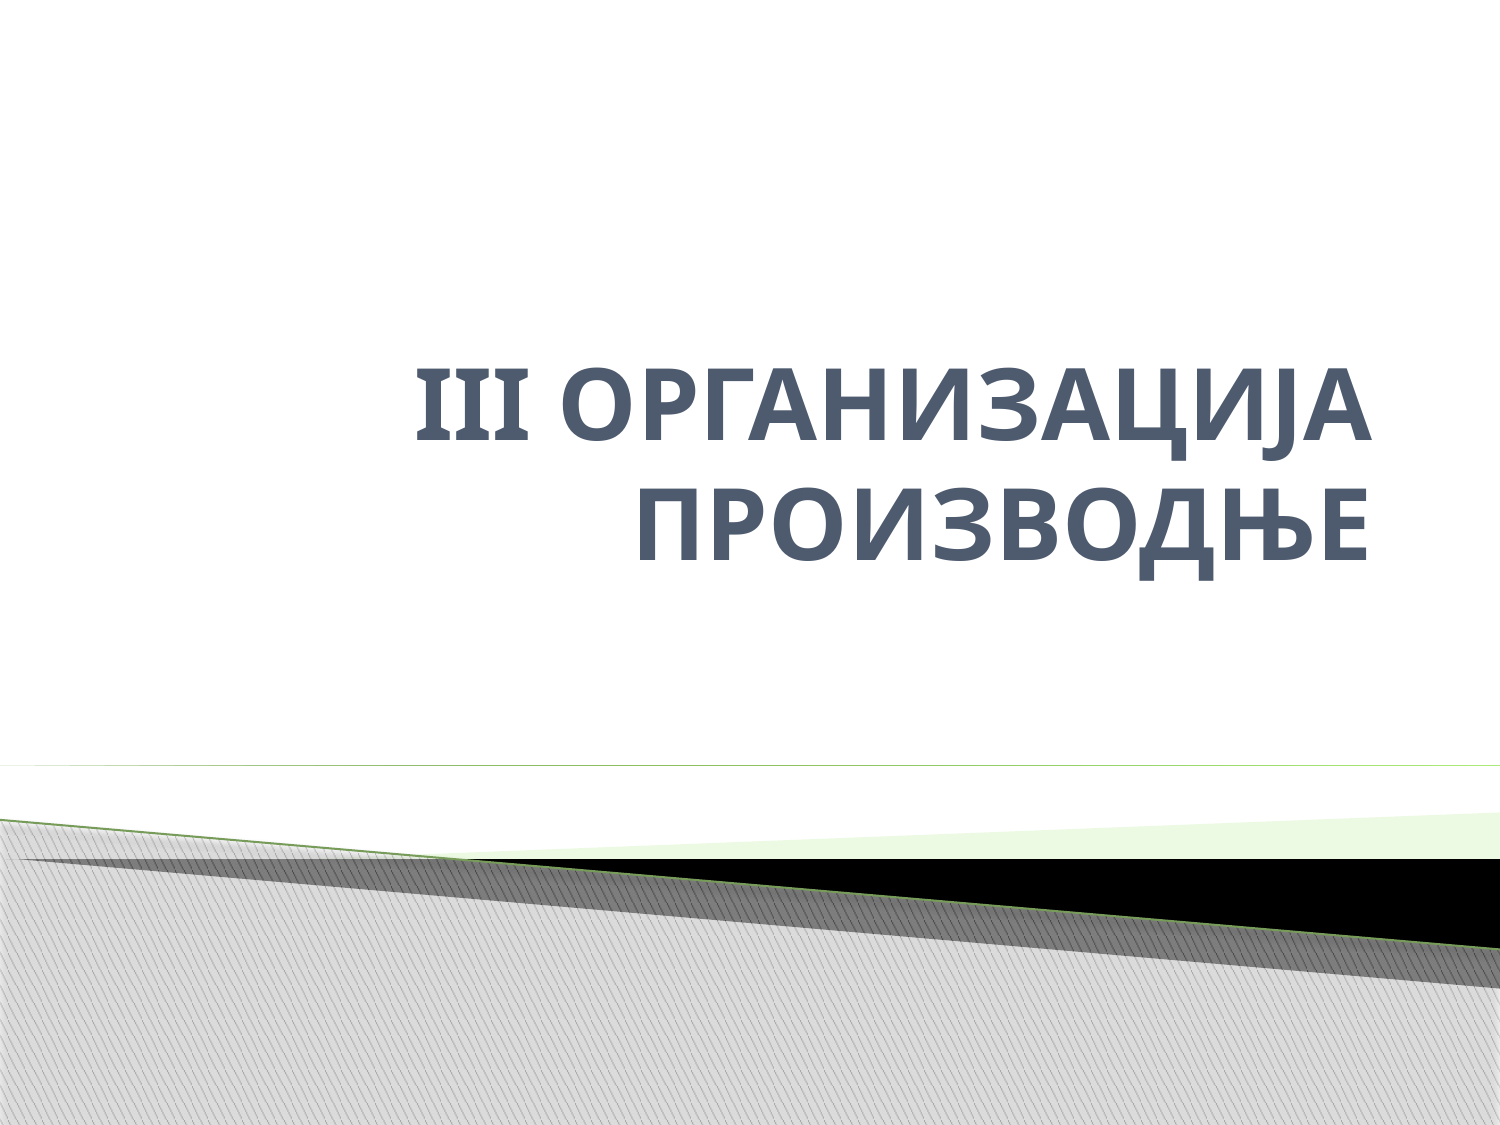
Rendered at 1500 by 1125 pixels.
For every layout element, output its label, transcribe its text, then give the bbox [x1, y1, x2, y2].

title III ОРГАНИЗАЦИЈА ПРОИЗВОДЊЕ [112, 287, 1388, 588]
picture [5, 859, 1500, 989]
